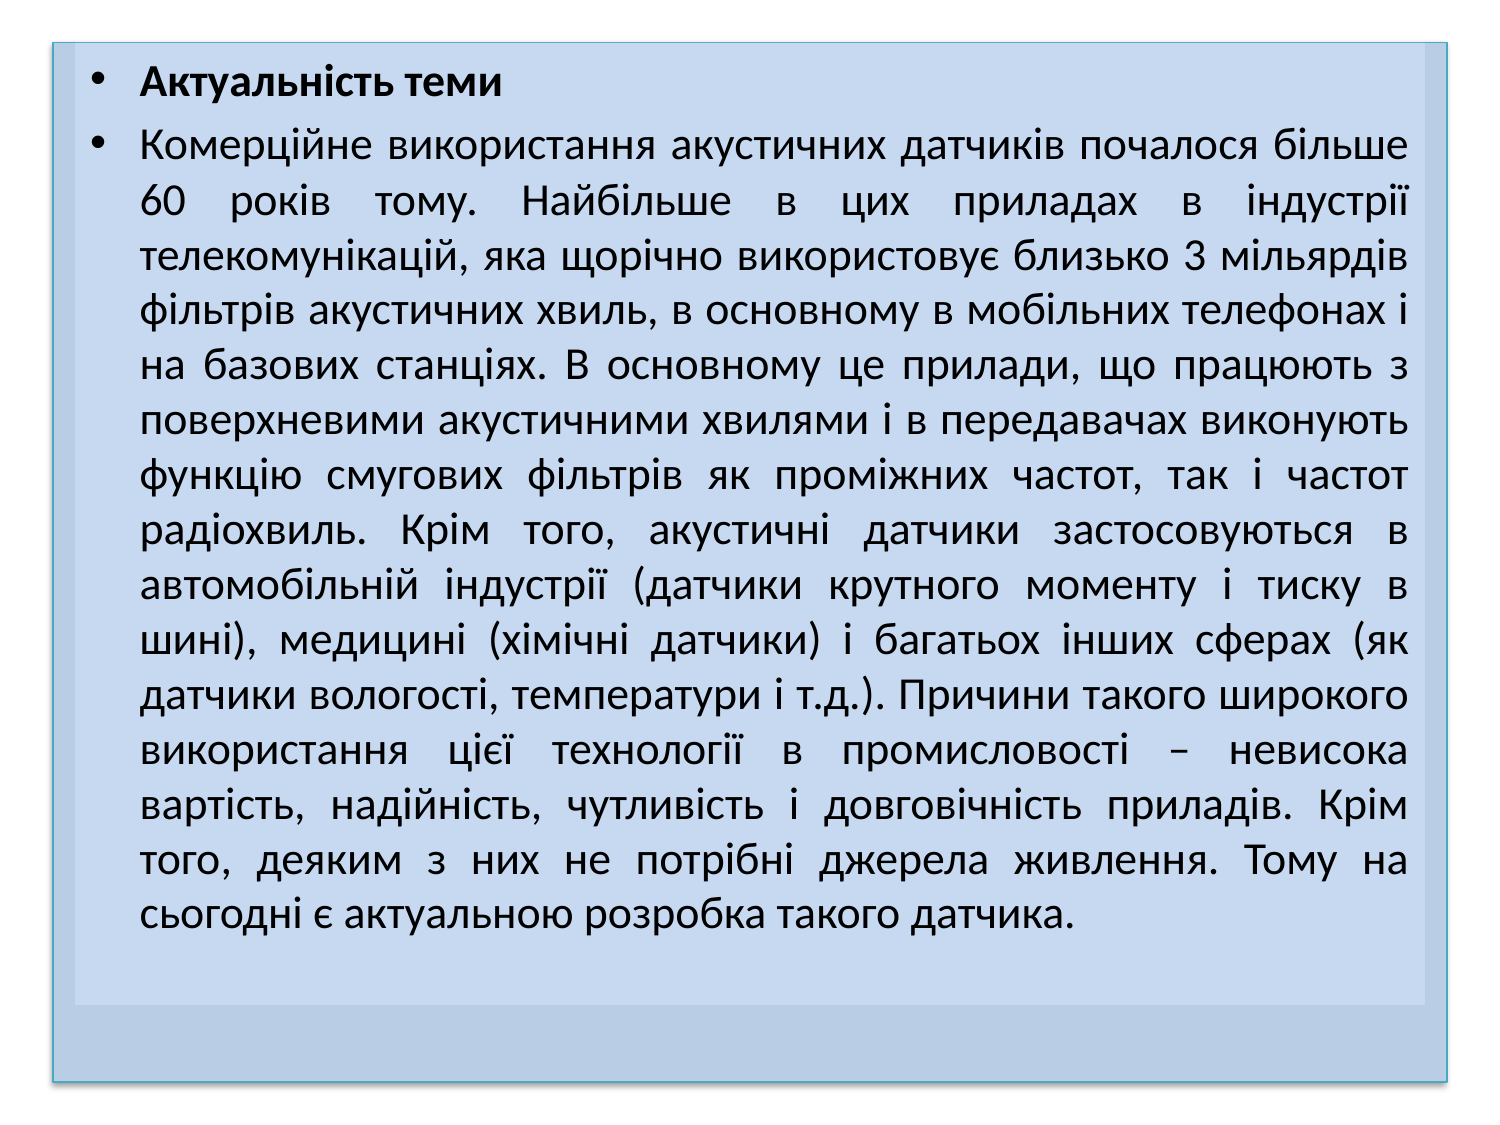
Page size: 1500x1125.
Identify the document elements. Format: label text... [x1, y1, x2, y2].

text_box [52, 42, 1448, 1083]
list Актуальність теми Комерційне використання акустичних датчиків почалося більше 60 років тому. Найбільше в цих приладах в індустрії телекомунікацій, яка щорічно використовує близько 3 мільярдів фільтрів акустичних хвиль, в основному в мобільних телефонах і на базових станціях. В основному це прилади, що працюють з поверхневими акустичними хвилями і в передавачах виконують функцію смугових фільтрів як проміжних частот, так і частот радіохвиль. Крім того, акустичні датчики застосовуються в автомобільній індустрії (датчики крутного моменту і тиску в шині), медицині (хімічні датчики) і багатьох інших сферах (як датчики вологості, температури і т.д.). Причини такого широкого використання цієї технології в промисловості – невисока вартість, надійність, чутливість і довговічність приладів. Крім того, деяким з них не потрібні джерела живлення. Тому на сьогодні є актуальною розробка такого датчика. [75, 42, 1425, 1005]
